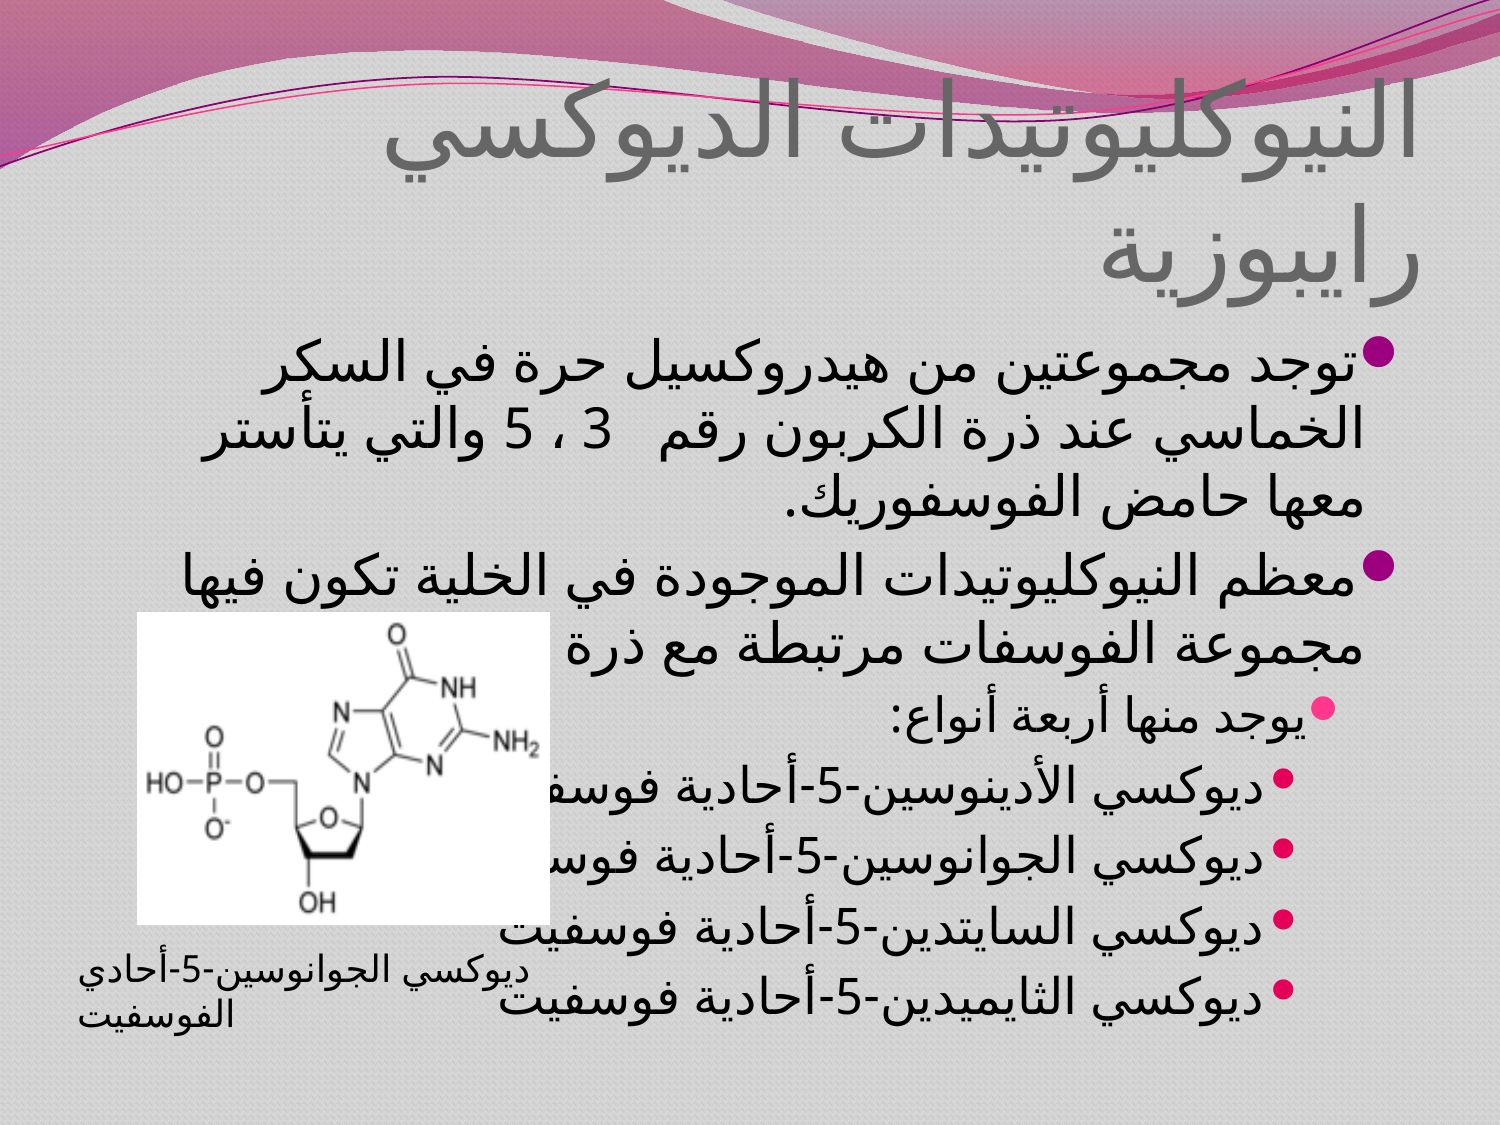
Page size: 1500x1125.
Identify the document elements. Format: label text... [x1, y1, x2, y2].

picture [137, 612, 551, 926]
list توجد مجموعتين من هيدروكسيل حرة في السكر الخماسي عند ذرة الكربون رقم 3 ، 5 والتي يتأستر معها حامض الفوسفوريك. معظم النيوكليوتيدات الموجودة في الخلية تكون فيها مجموعة الفوسفات مرتبطة مع ذرة الكربون 5. يوجد منها أربعة أنواع: ديوكسي الأدينوسين-5-أحادية فوسفيت ديوكسي الجوانوسين-5-أحادية فوسفيت ديوكسي السايتدين-5-أحادية فوسفيت ديوكسي الثايميدين-5-أحادية فوسفيت [75, 317, 1425, 1038]
text_box ديوكسي الجوانوسين-5-أحادي الفوسفيت [62, 937, 613, 1043]
title النيوكليوتيدات الديوكسي رايبوزية [75, 115, 1425, 303]
